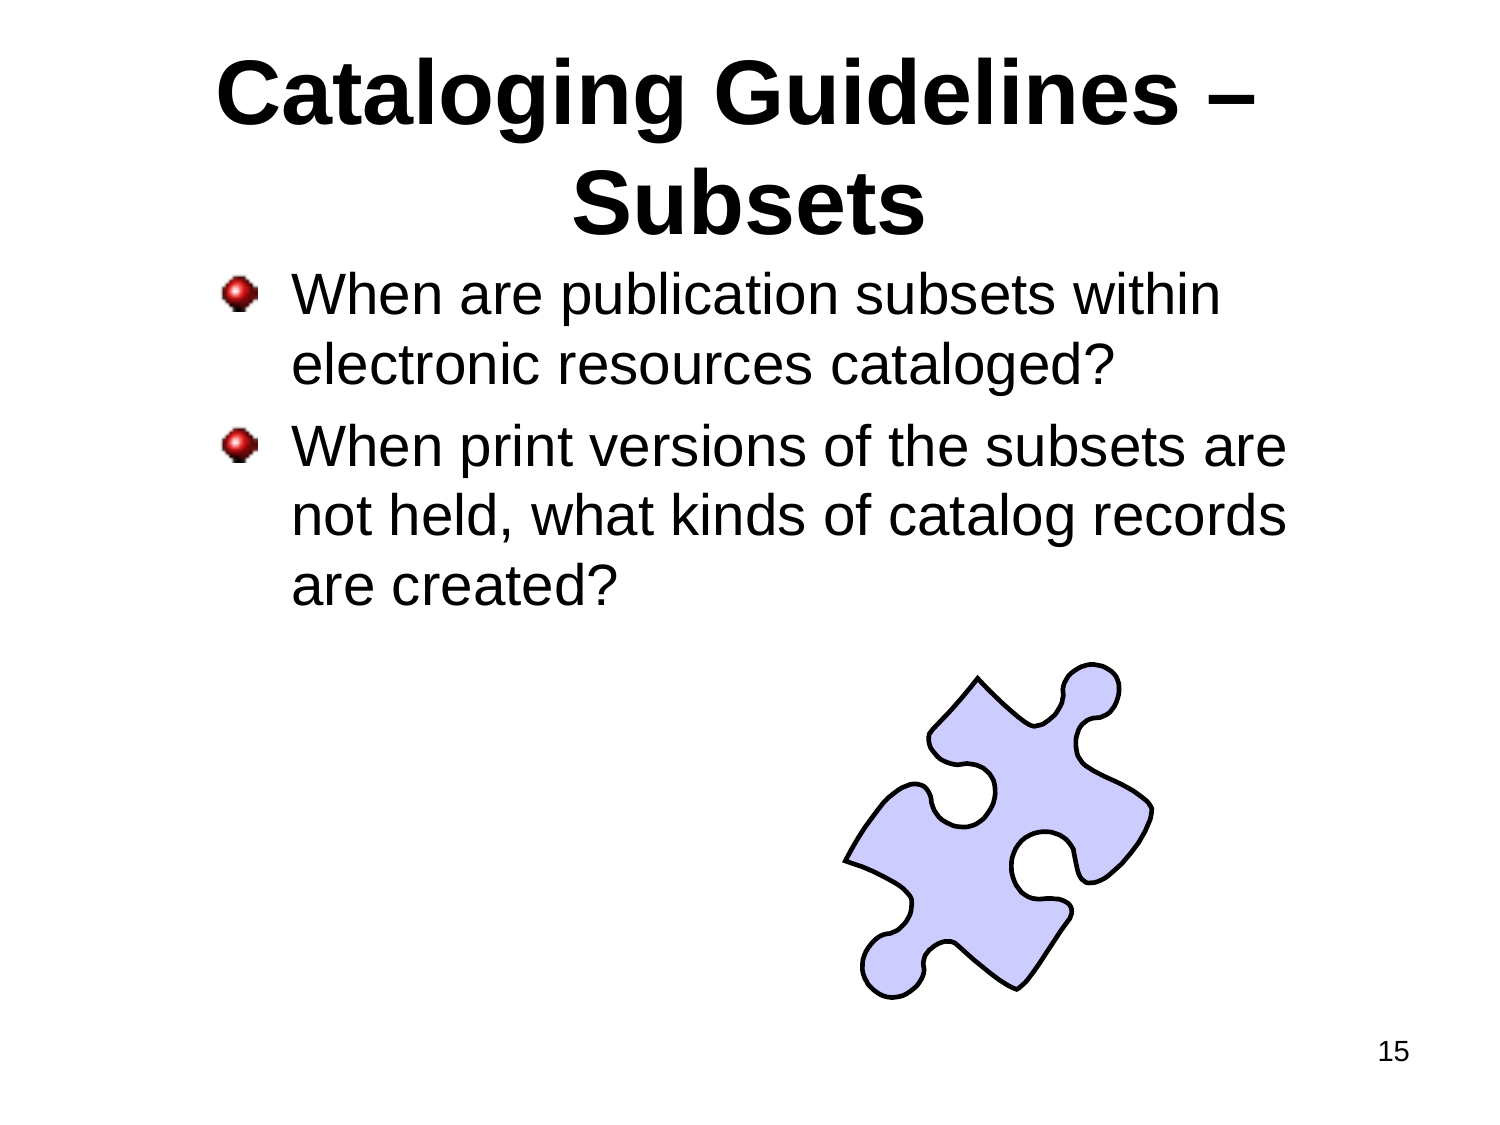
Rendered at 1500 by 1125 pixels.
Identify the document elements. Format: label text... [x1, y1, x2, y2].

list When are publication subsets within electronic resources cataloged? When print versions of the subsets are not held, what kinds of catalog records are created? [126, 248, 1316, 698]
picture [216, 270, 258, 312]
text_box [845, 664, 1152, 998]
title Cataloging Guidelines – Subsets [0, 48, 1500, 237]
slide_number 15 [1074, 1024, 1426, 1103]
picture [216, 422, 258, 463]
